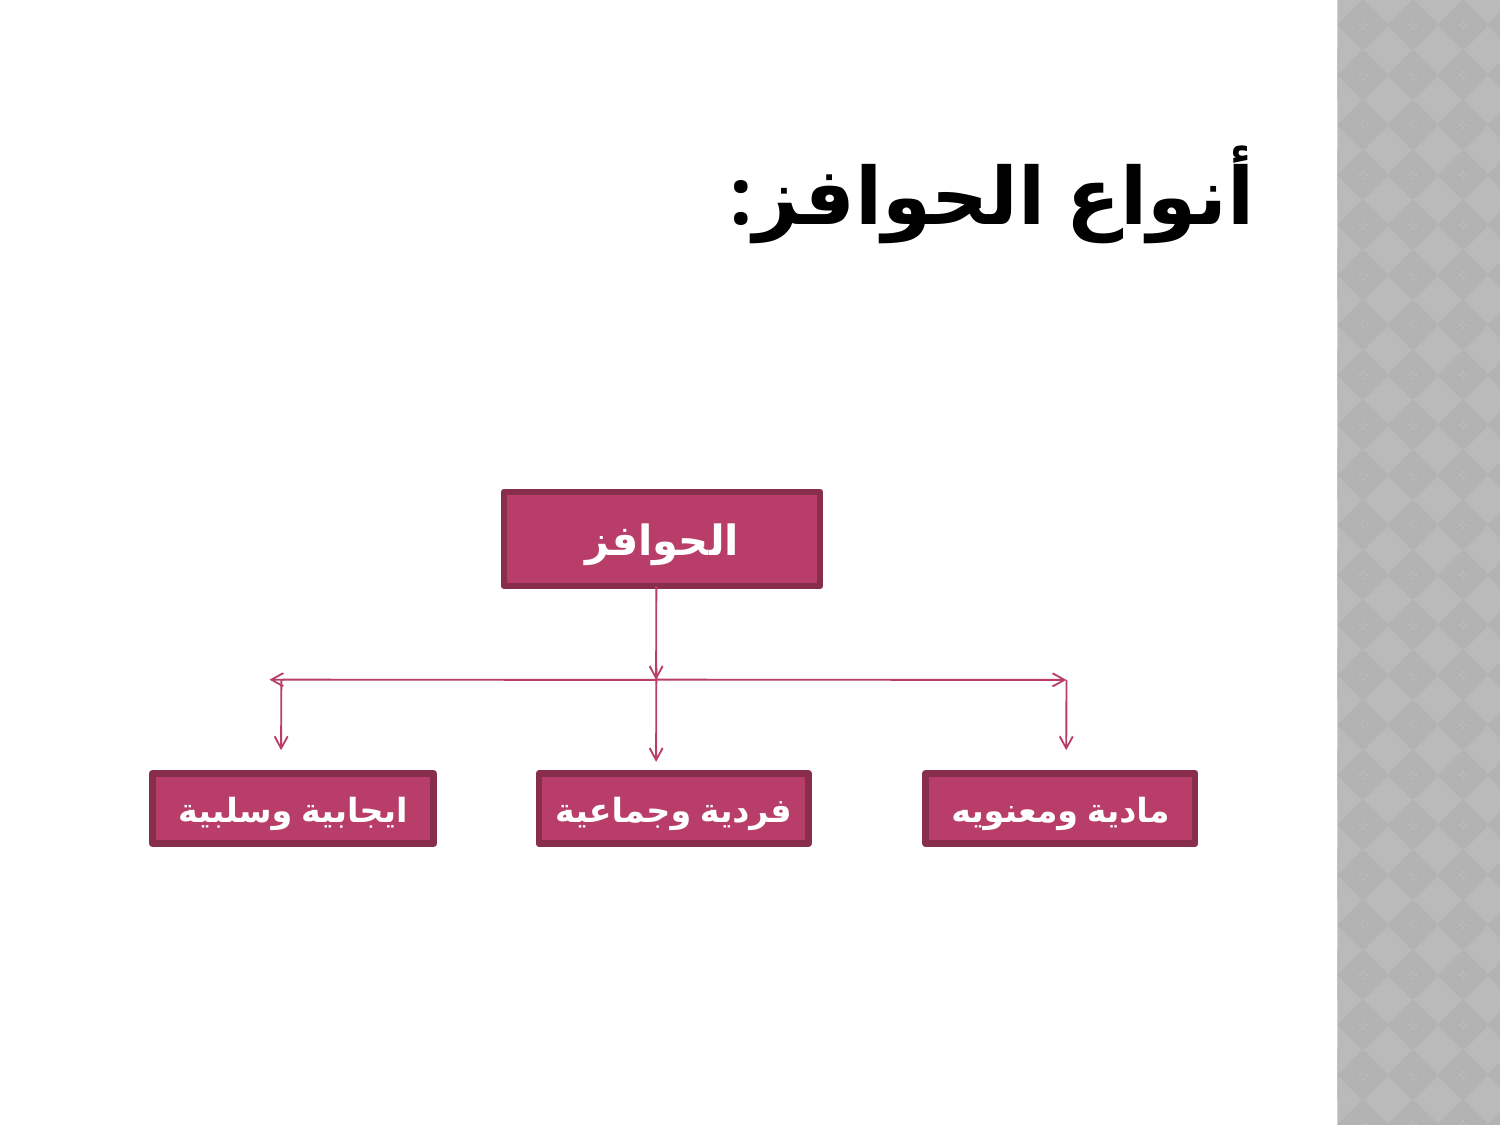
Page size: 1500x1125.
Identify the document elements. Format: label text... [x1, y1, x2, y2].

text_box ايجابية وسلبية [149, 770, 437, 847]
text_box فردية وجماعية [536, 770, 812, 847]
title أنواع الحوافز: [75, 52, 1263, 240]
text_box الحوافز [501, 489, 823, 589]
text_box مادية ومعنويه [922, 770, 1198, 847]
